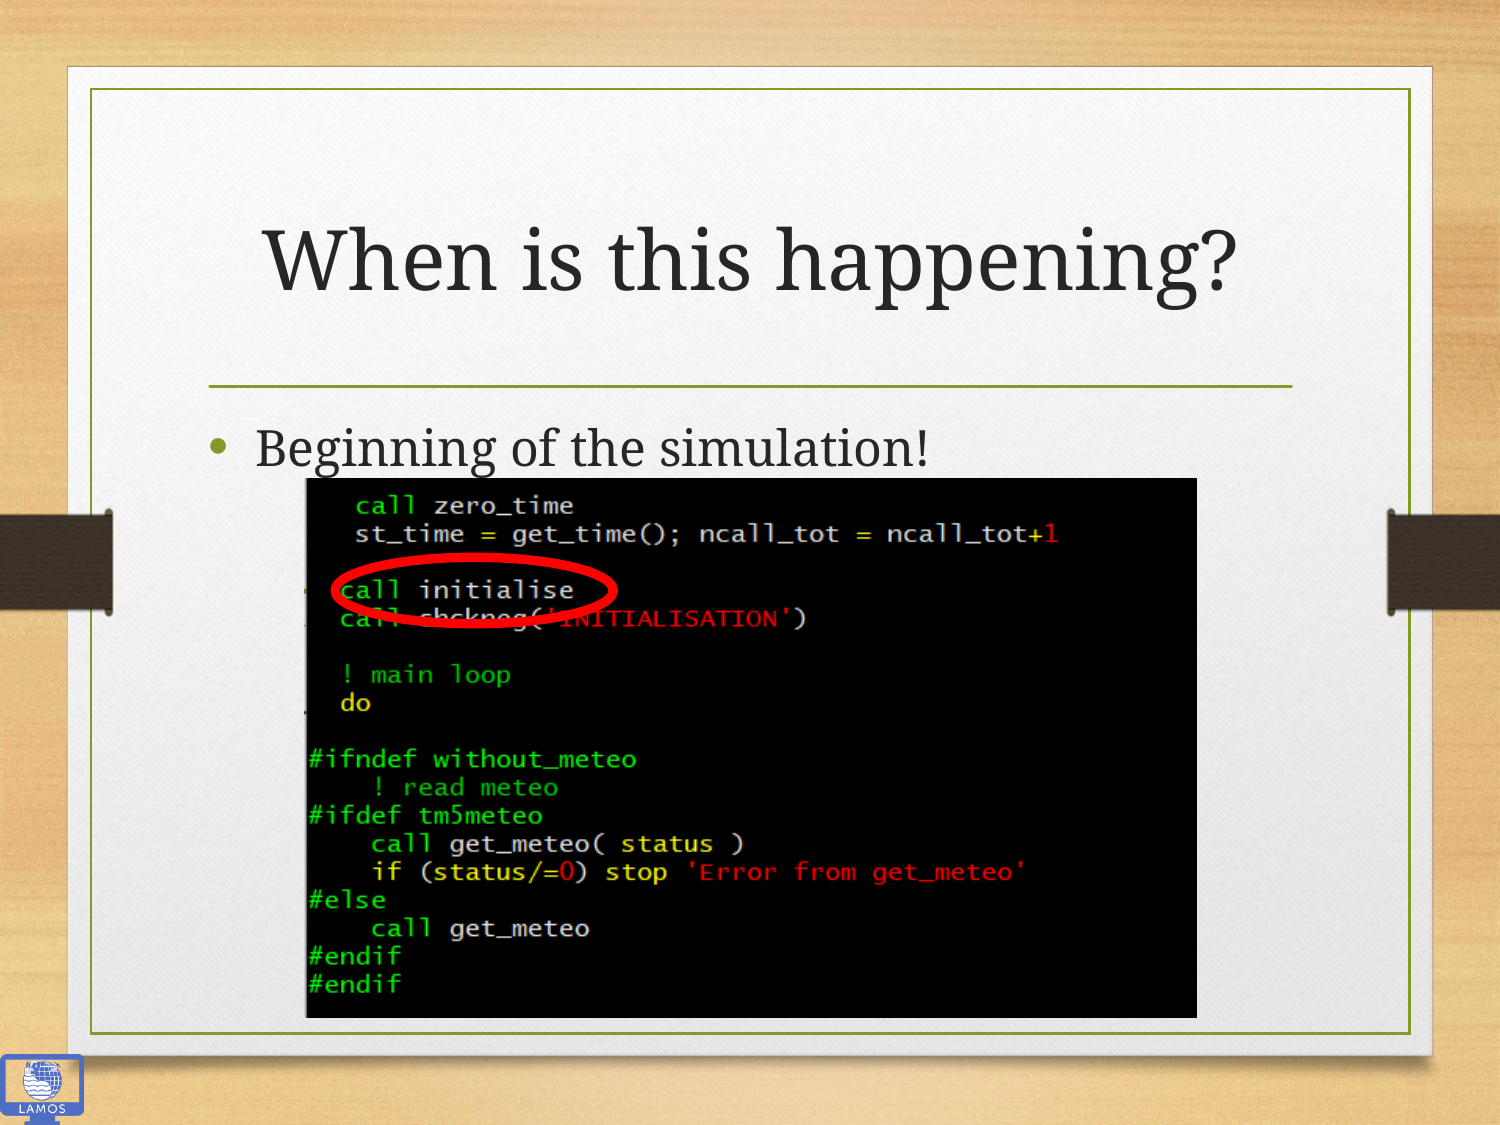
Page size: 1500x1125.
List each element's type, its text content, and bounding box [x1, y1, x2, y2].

picture [0, 0, 1500, 1125]
list Beginning of the simulation! [193, 408, 1309, 974]
title When is this happening? [193, 150, 1309, 365]
